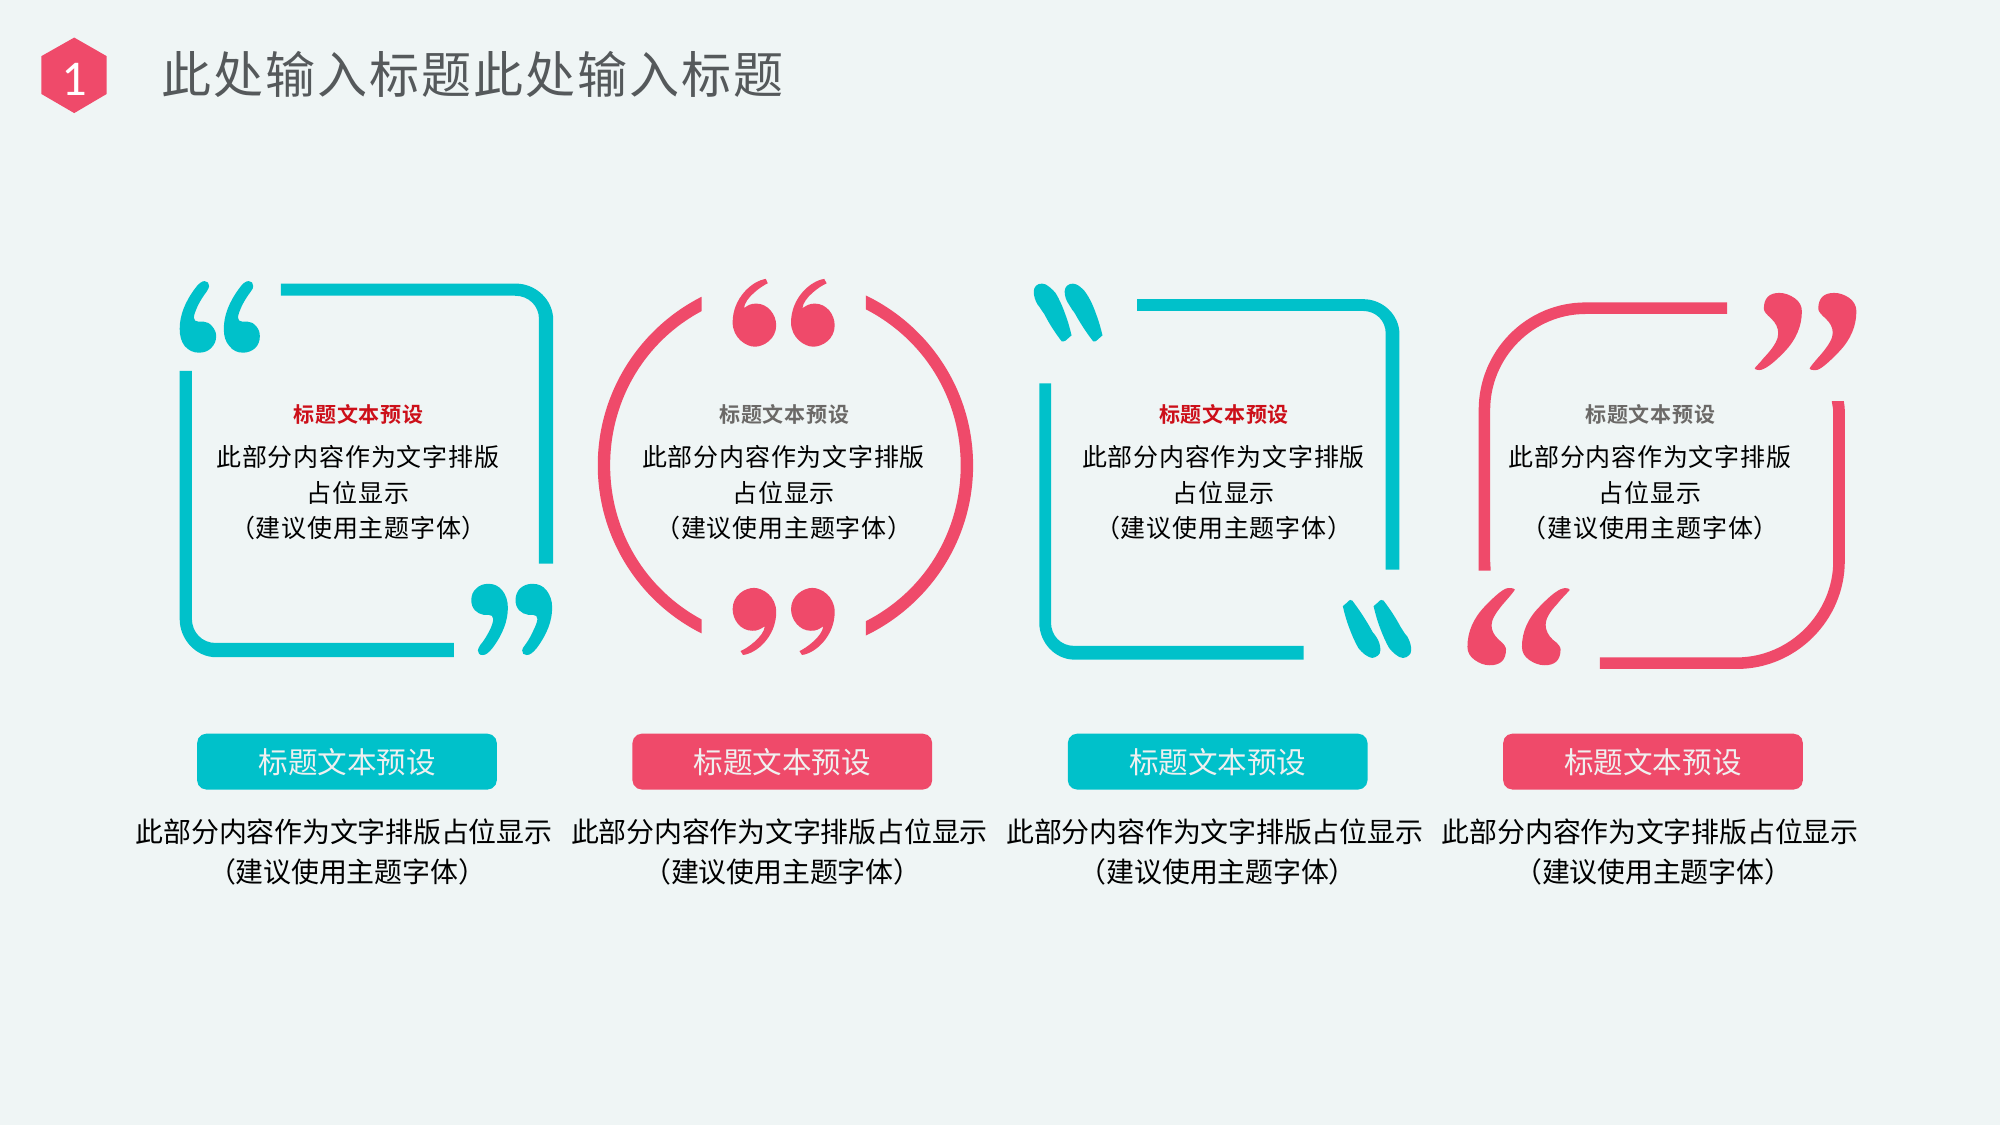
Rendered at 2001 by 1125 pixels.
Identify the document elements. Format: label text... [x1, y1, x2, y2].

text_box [179, 278, 1857, 669]
text_box 此处输入标题此处输入标题 [131, 29, 896, 119]
text_box 1 [41, 37, 107, 114]
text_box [131, 733, 1869, 895]
